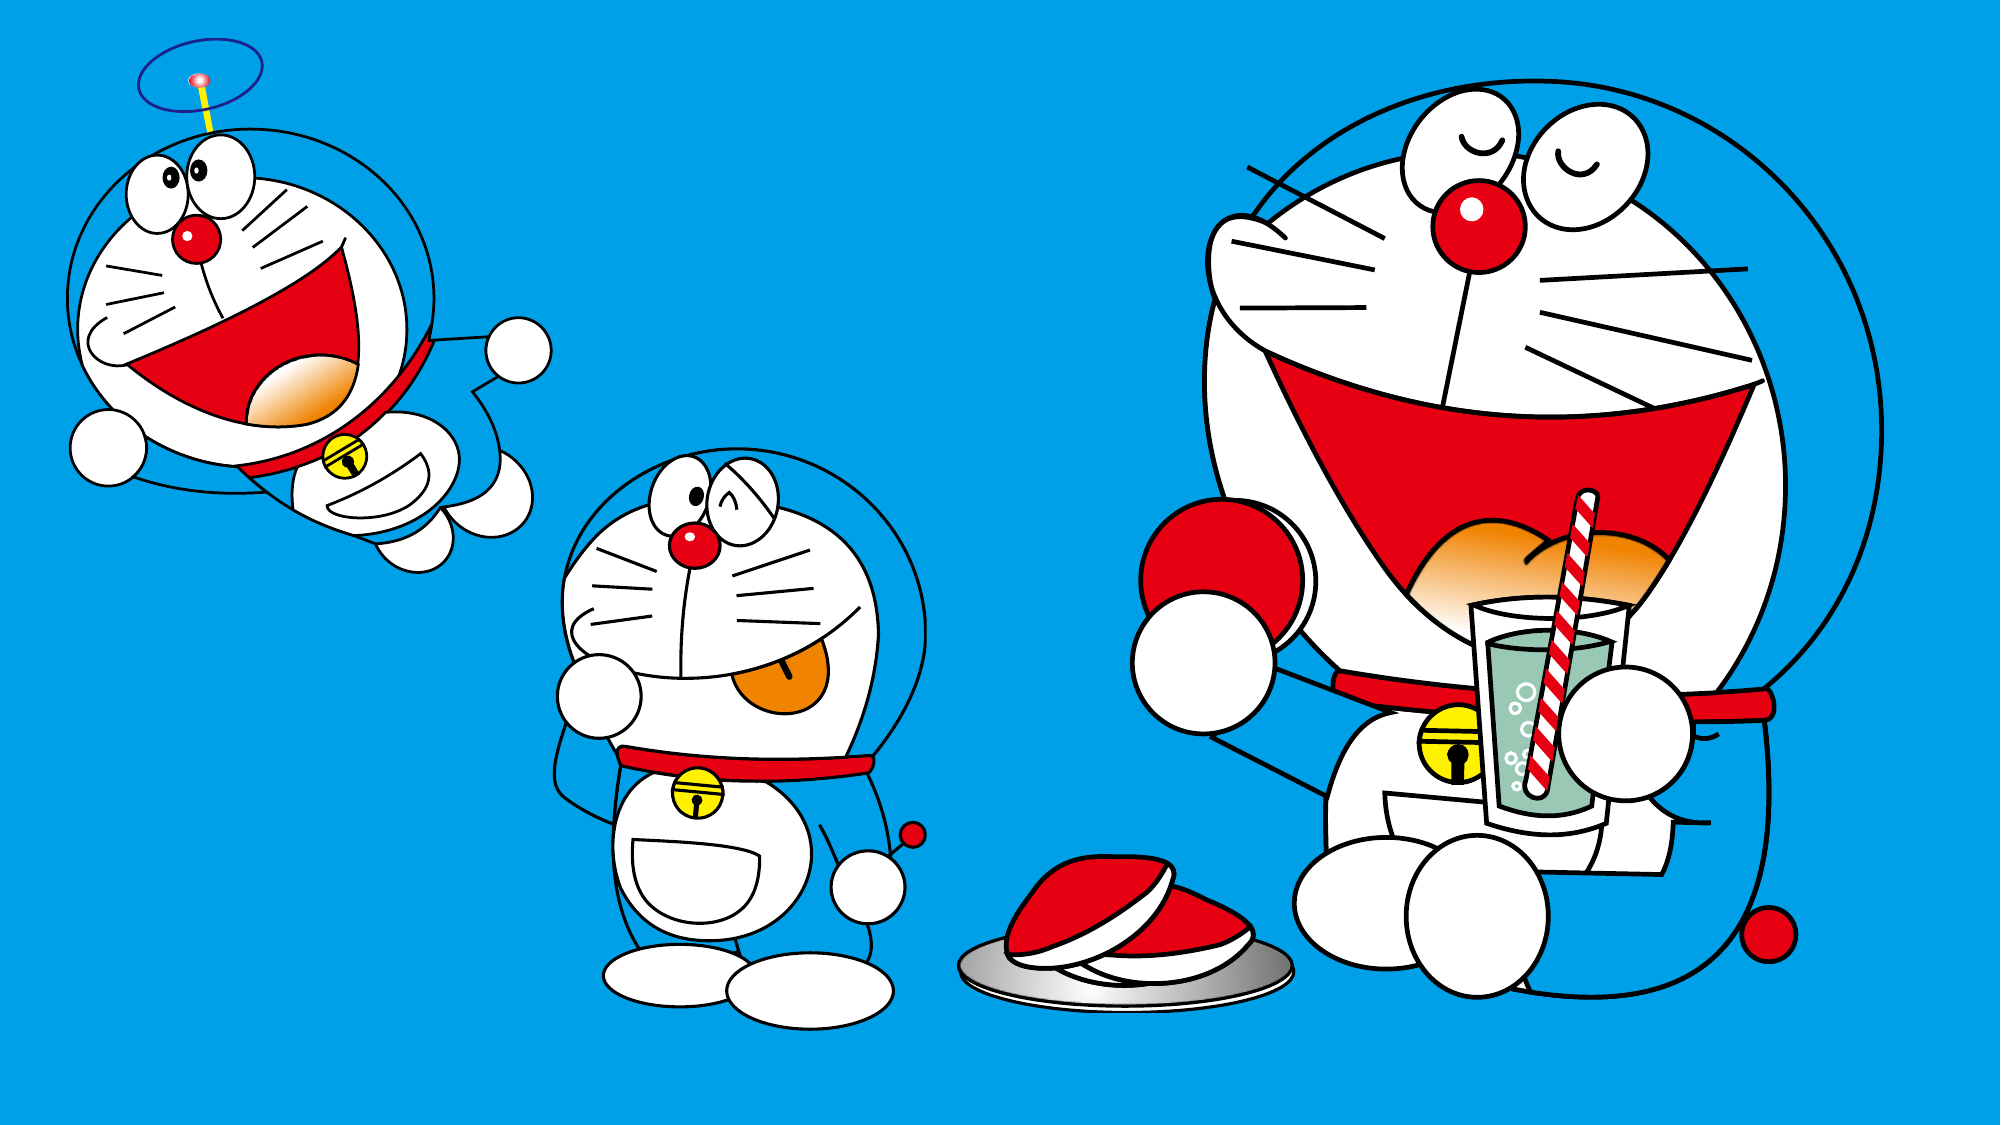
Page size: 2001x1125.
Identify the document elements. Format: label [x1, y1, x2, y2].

picture [603, 944, 894, 1030]
picture [557, 453, 879, 941]
picture [831, 851, 905, 926]
picture [900, 822, 925, 847]
picture [70, 135, 459, 538]
picture [958, 855, 1294, 1012]
picture [486, 318, 551, 383]
picture [138, 39, 255, 134]
picture [254, 52, 263, 84]
picture [1131, 80, 1883, 998]
picture [376, 451, 533, 573]
